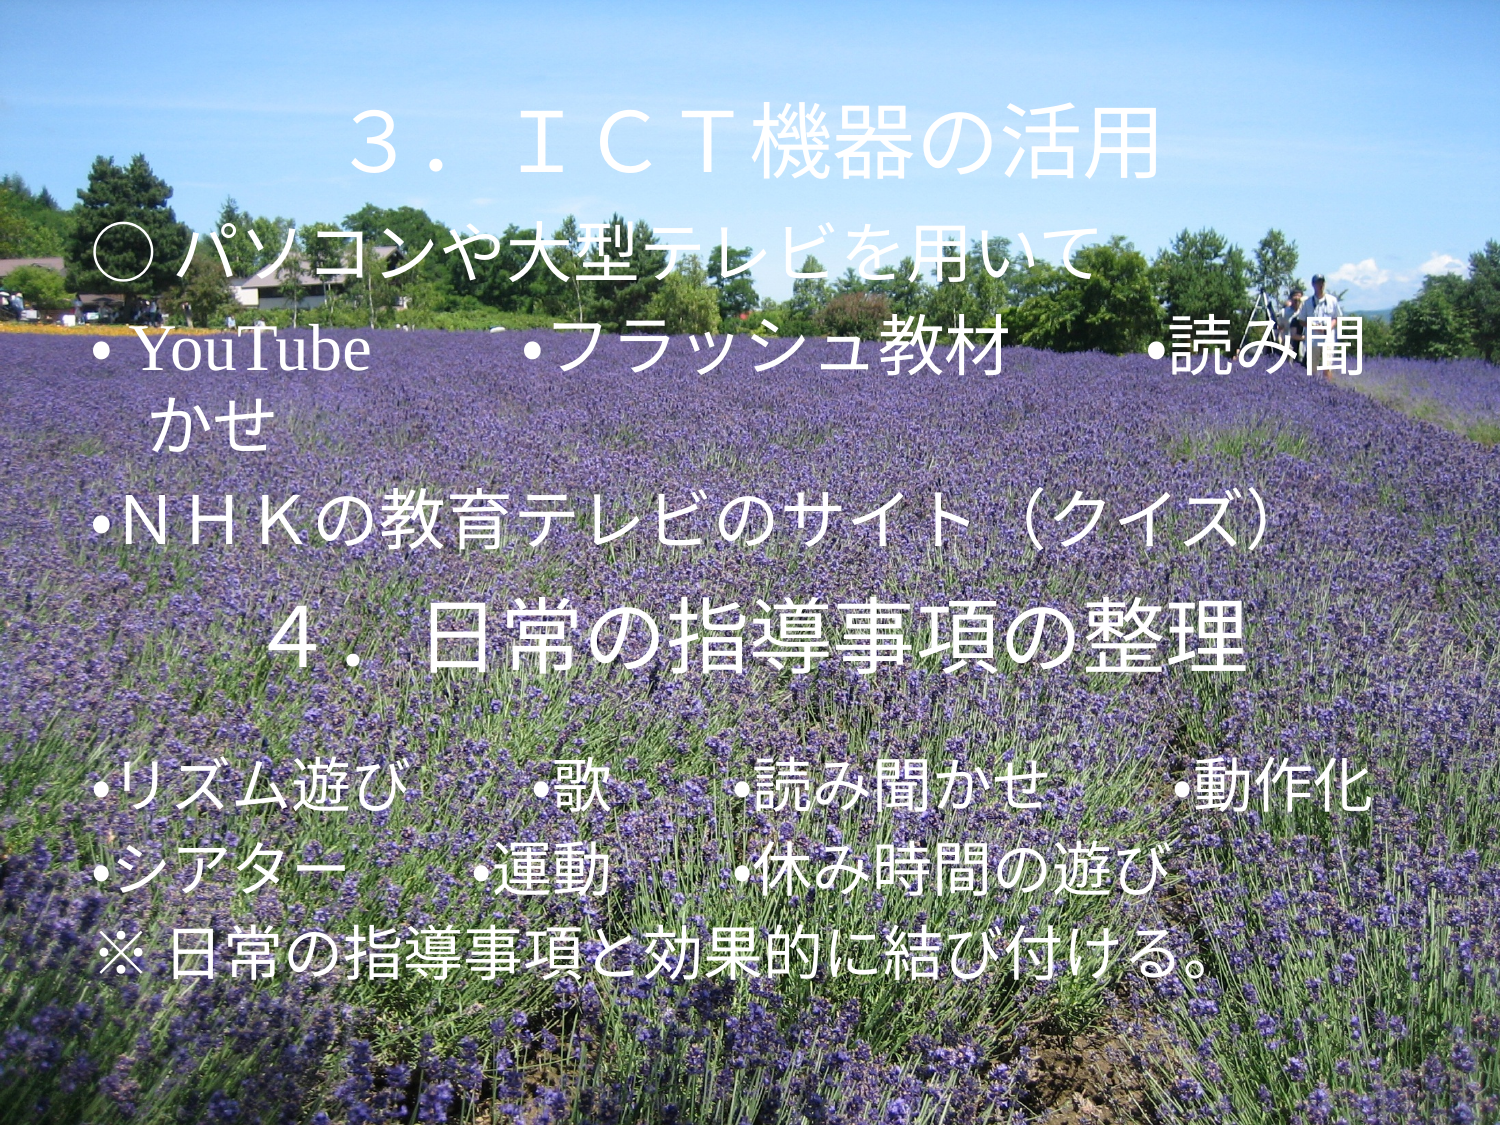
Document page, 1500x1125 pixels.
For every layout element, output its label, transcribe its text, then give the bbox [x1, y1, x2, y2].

picture [0, 0, 1500, 1125]
text_box ４．日常の指導事項の整理 [74, 540, 1425, 728]
title ３．ＩＣＴ機器の活用 [75, 45, 1425, 203]
list ○パソコンや大型テレビを用いて ・YouTube ・フラッシュ教材 ・読み聞かせ ・ＮＨＫの教育テレビのサイト（クイズ） [75, 203, 1425, 504]
text_box ・リズム遊び ・歌 ・読み聞かせ ・動作化 ・シアター ・運動 ・休み時間の遊び ※日常の指導事項と効果的に結び付ける。 [75, 739, 1426, 1040]
